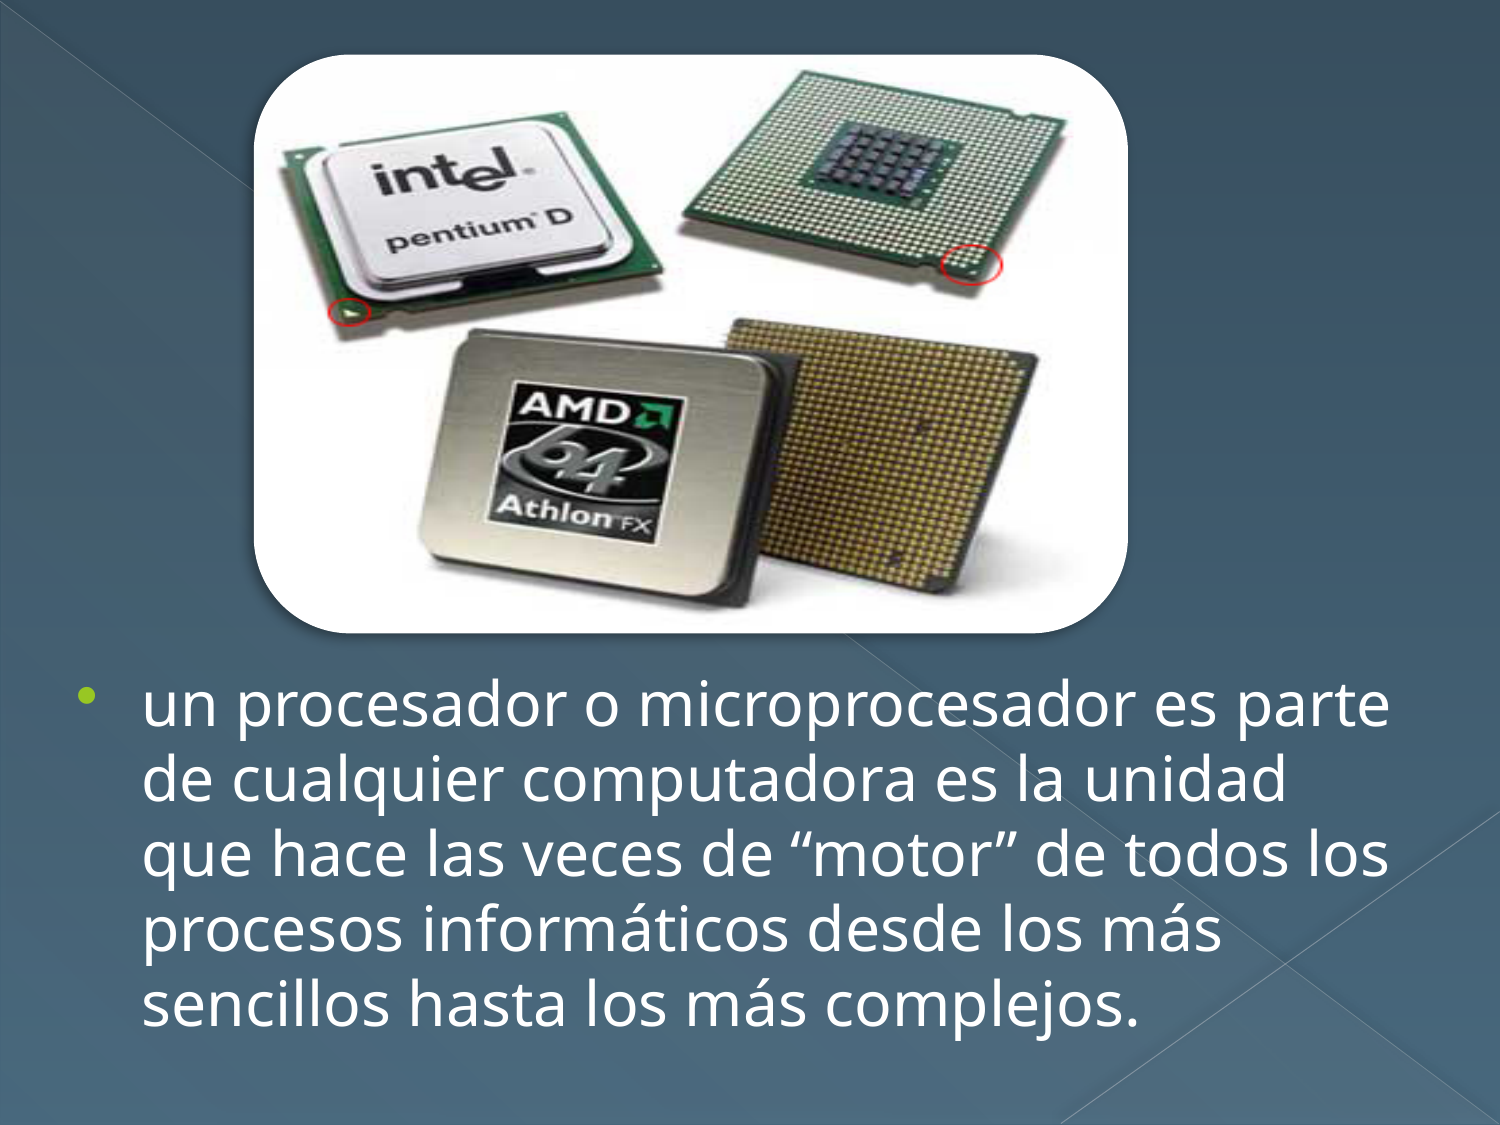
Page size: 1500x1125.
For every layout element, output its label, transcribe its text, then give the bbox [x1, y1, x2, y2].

picture [253, 54, 1129, 634]
list un procesador o microprocesador es parte de cualquier computadora es la unidad que hace las veces de “motor” de todos los procesos informáticos desde los más sencillos hasta los más complejos. [53, 656, 1425, 1059]
